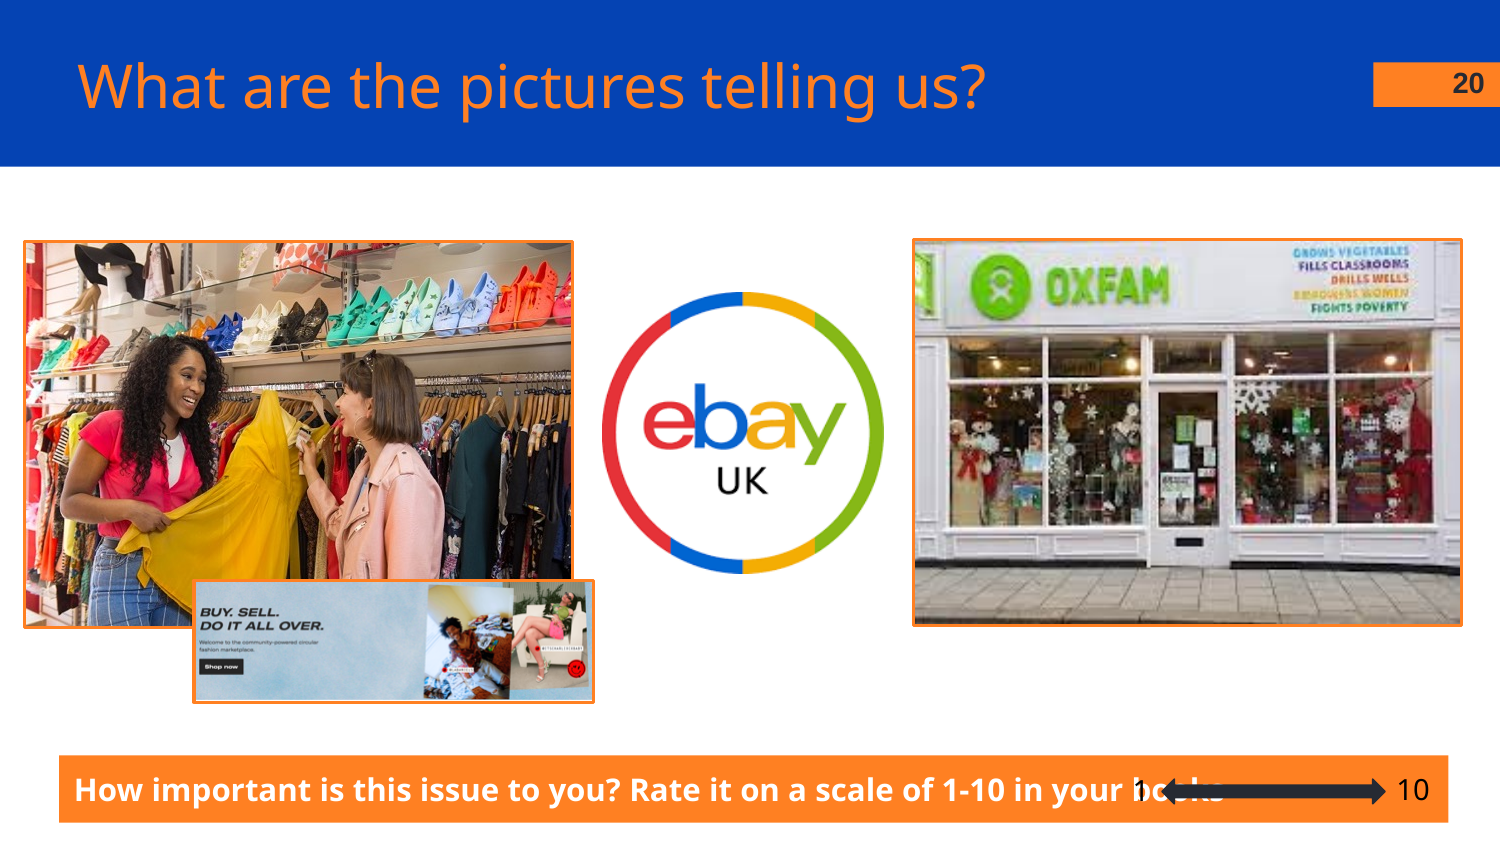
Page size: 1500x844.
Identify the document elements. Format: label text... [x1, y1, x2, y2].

text_box How important is this issue to you? Rate it on a scale of 1-10 in your books [59, 755, 1449, 823]
text_box [1174, 779, 1381, 804]
title What are the pictures telling us? [62, 41, 1333, 127]
text_box [1295, 707, 1470, 820]
picture [602, 291, 885, 574]
text_box 1 [1117, 757, 1174, 823]
picture [25, 242, 592, 702]
slide_number 20 [1410, 49, 1500, 115]
picture [914, 241, 1461, 625]
text_box 10 [1381, 756, 1448, 821]
